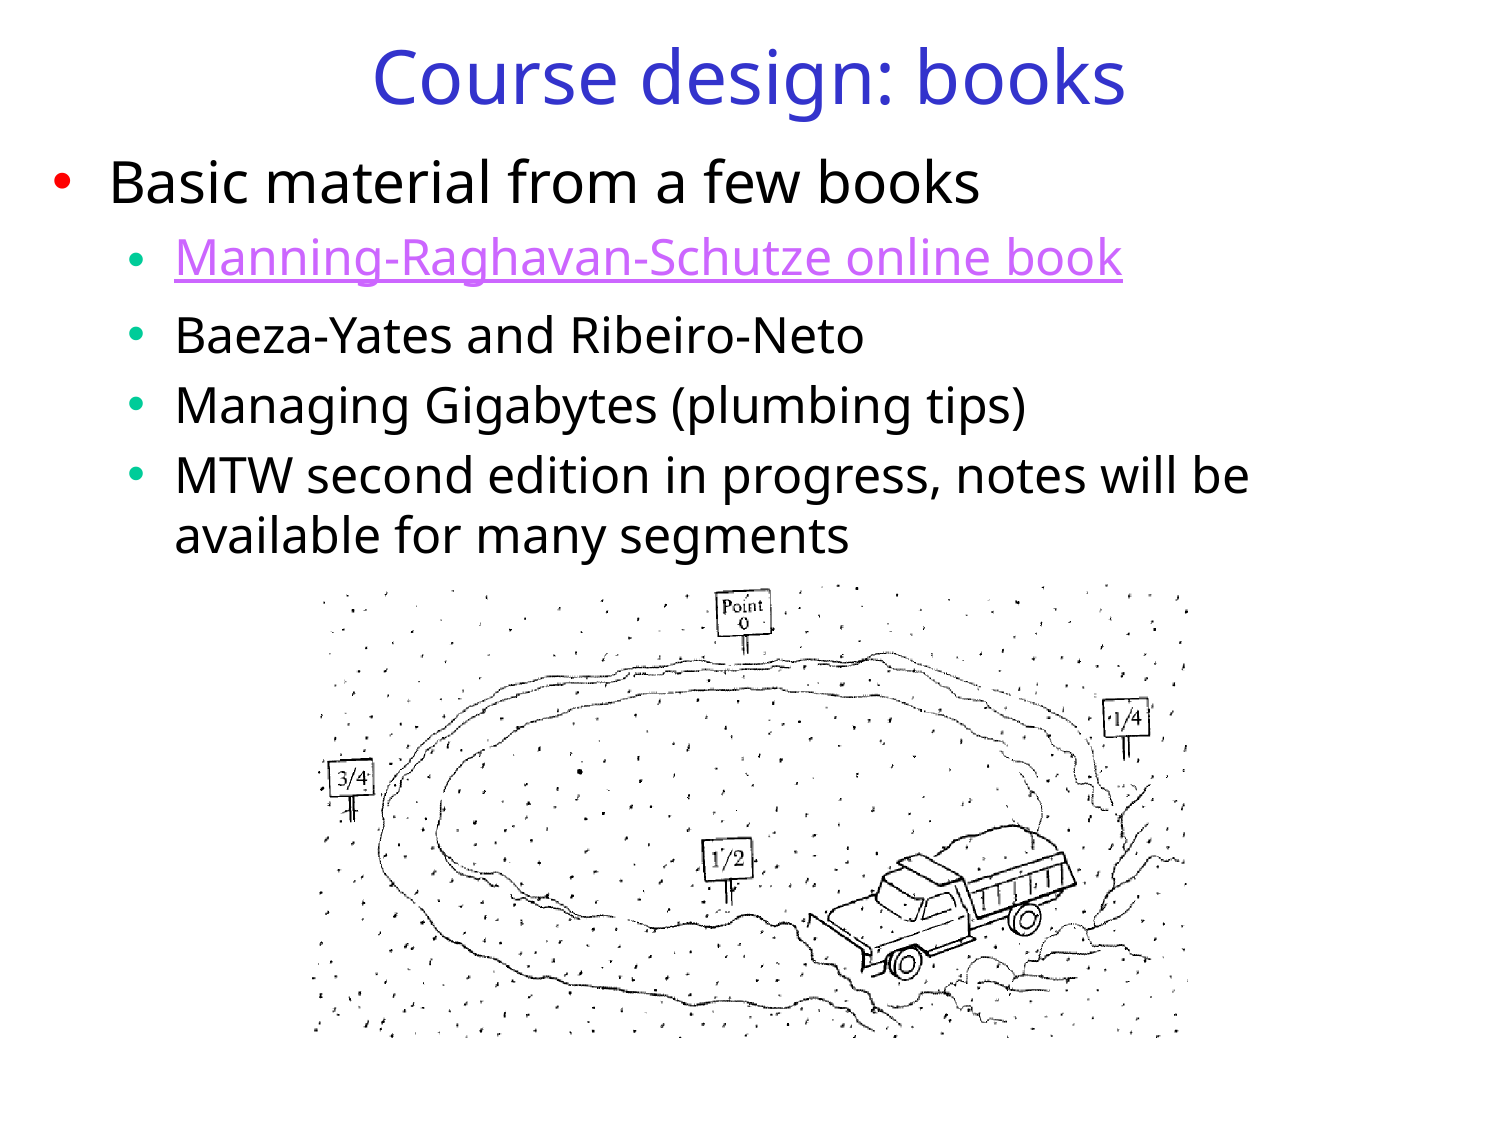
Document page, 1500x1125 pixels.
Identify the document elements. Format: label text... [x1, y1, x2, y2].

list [312, 580, 1188, 1038]
list Basic material from a few books Manning-Raghavan-Schutze online book Baeza-Yates and Ribeiro-Neto Managing Gigabytes (plumbing tips) MTW second edition in progress, notes will be available for many segments [37, 137, 1463, 594]
title Course design: books [37, 24, 1463, 125]
